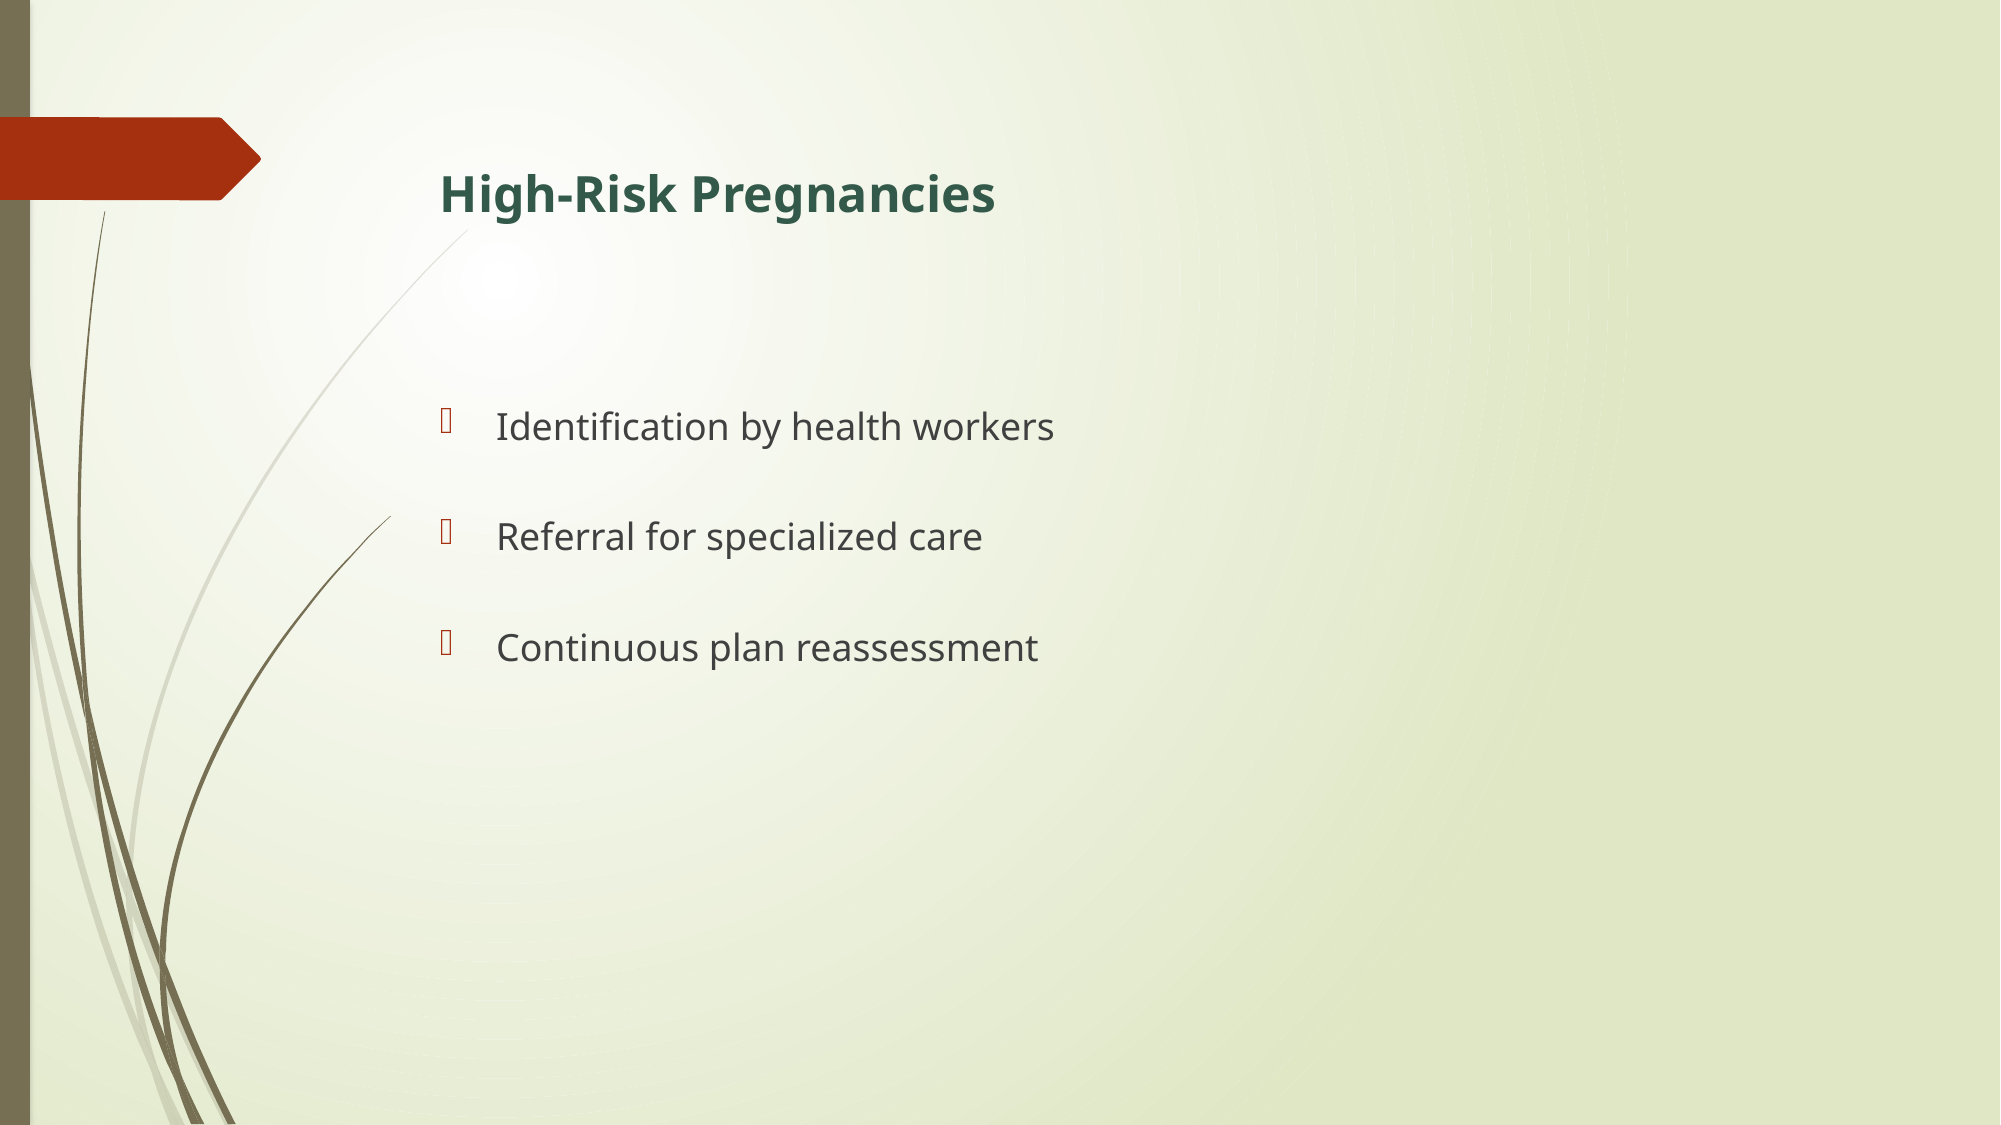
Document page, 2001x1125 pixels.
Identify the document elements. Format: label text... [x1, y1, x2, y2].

title High-Risk Pregnancies [424, 155, 1887, 350]
list Identification by health workers Referral for specialized care Continuous plan reassessment [424, 350, 1888, 970]
